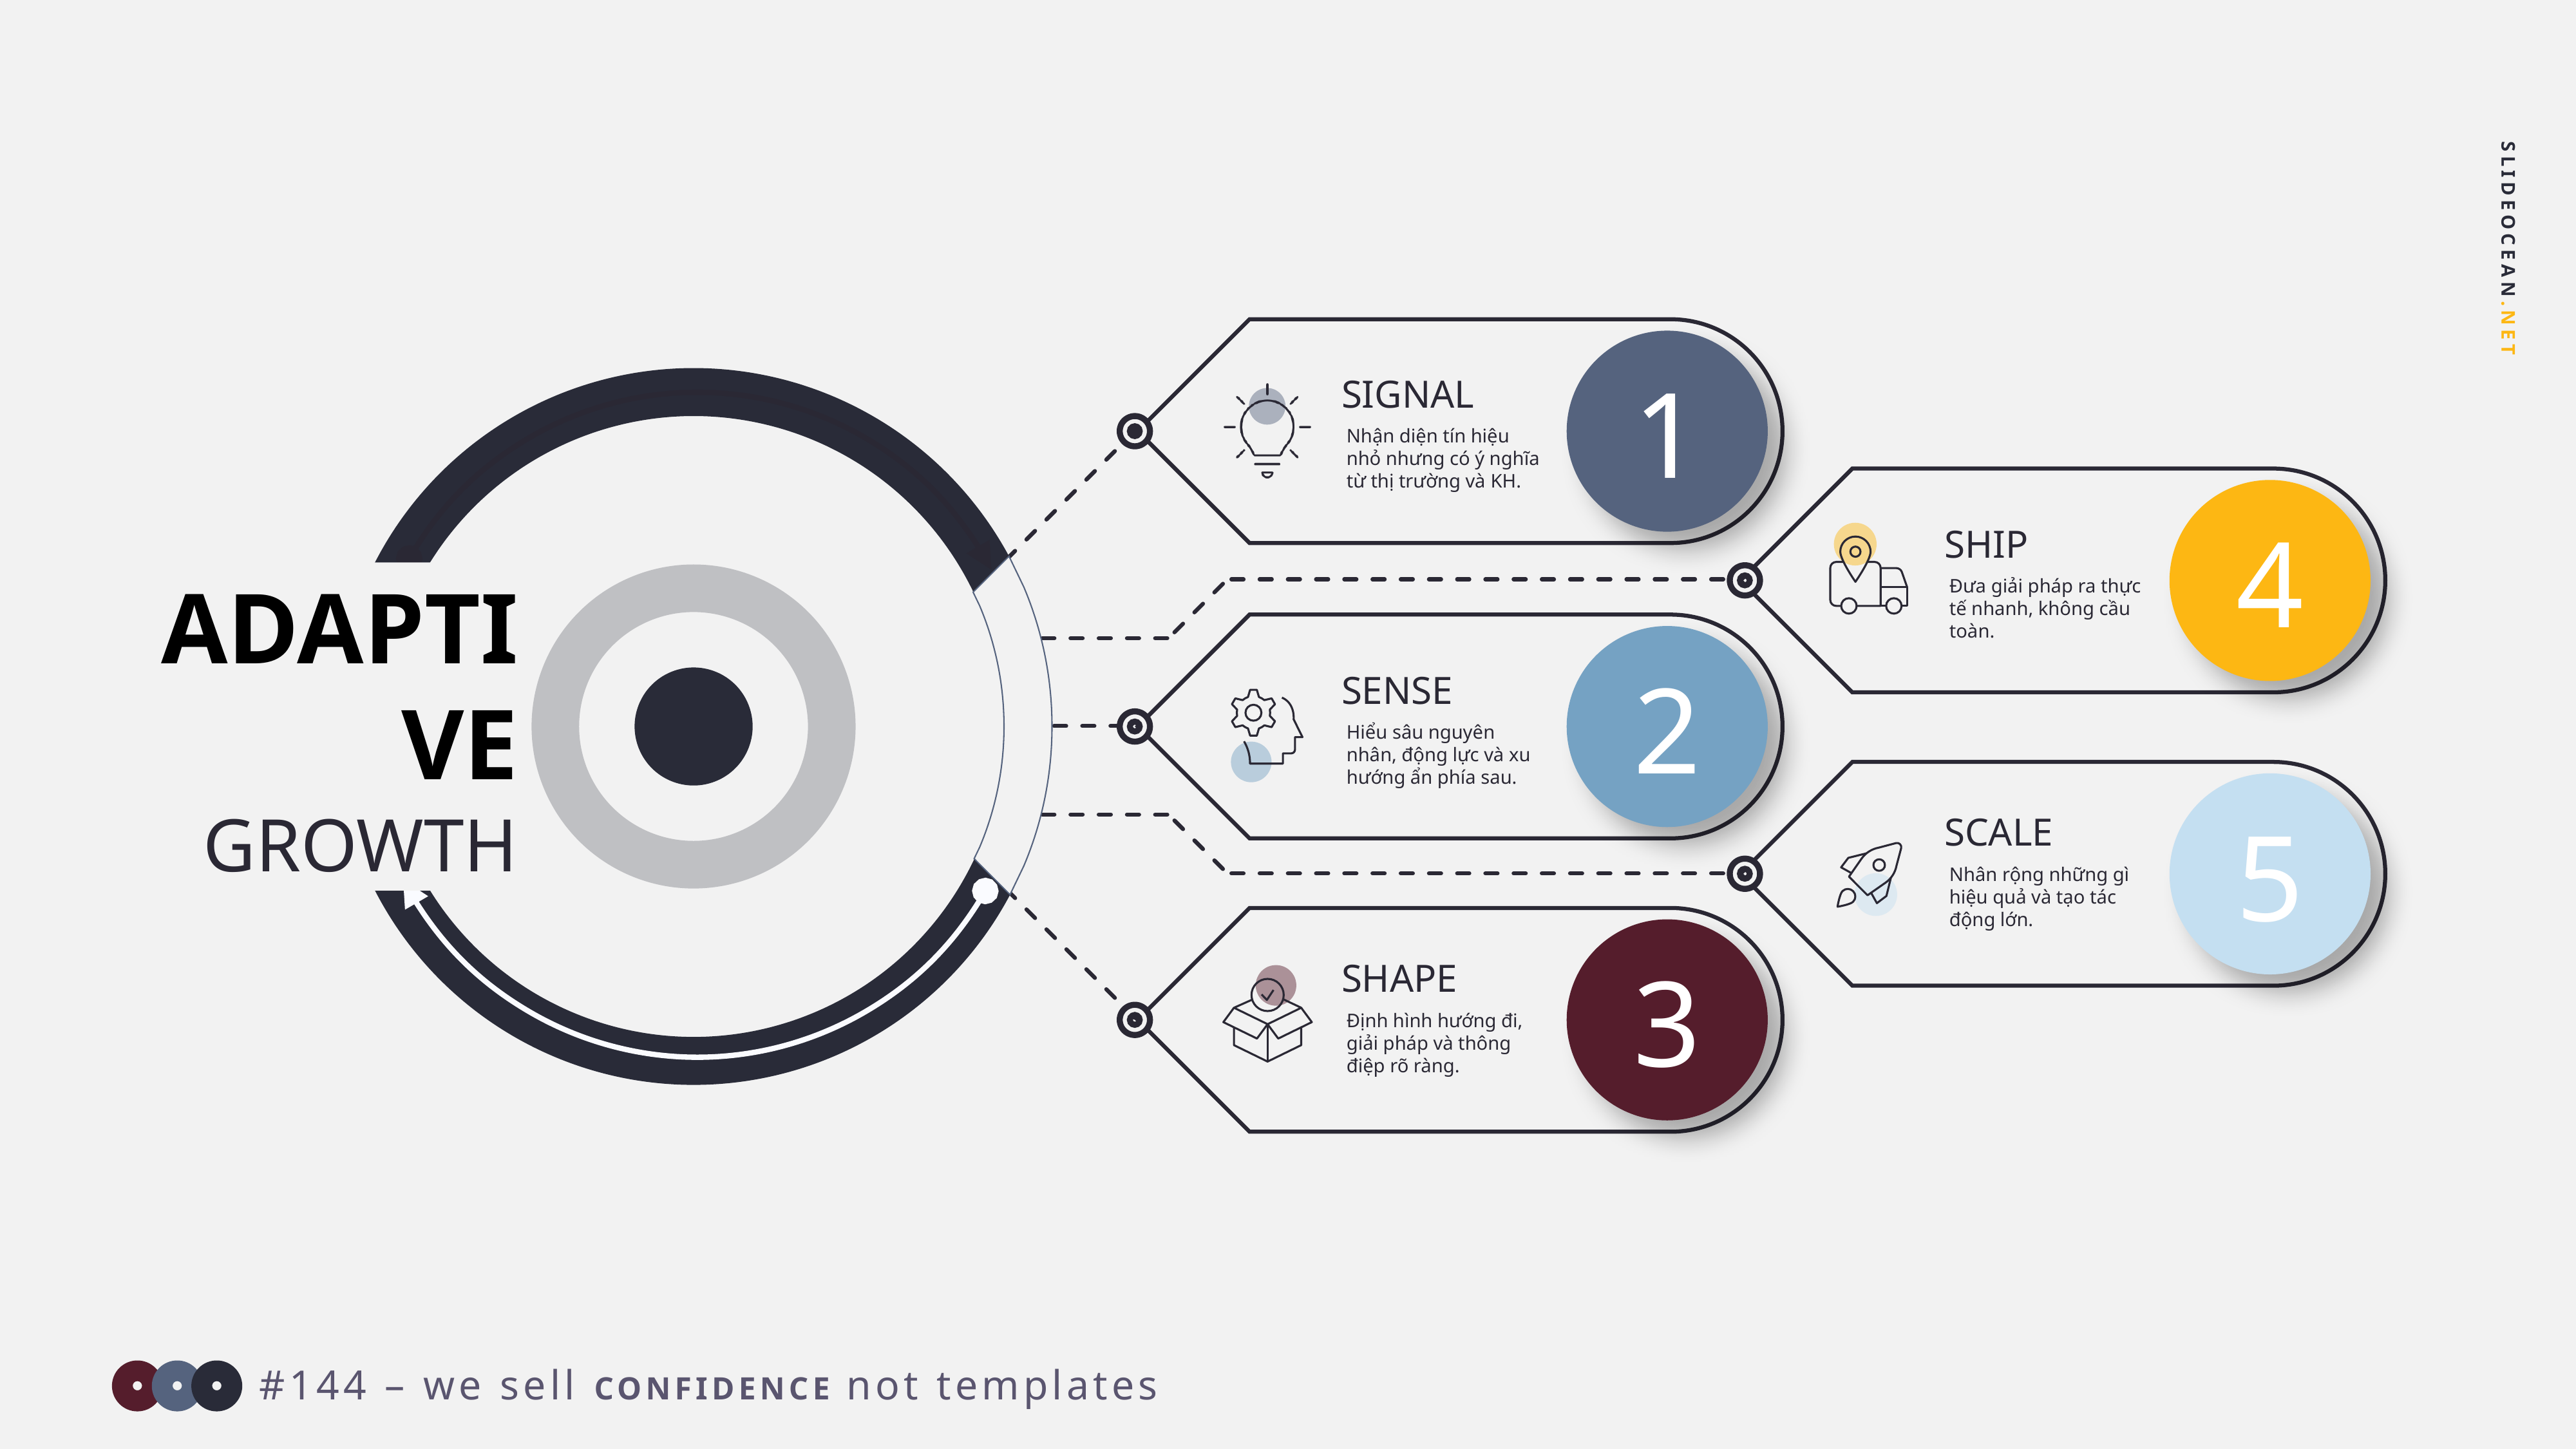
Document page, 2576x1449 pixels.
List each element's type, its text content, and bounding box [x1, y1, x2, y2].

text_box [1214, 378, 1320, 484]
text_box 3 [1566, 918, 1769, 1122]
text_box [1014, 814, 1741, 874]
text_box #144 – we sell CONFIDENCE not templates [259, 1359, 1359, 1408]
text_box 4 [2168, 478, 2372, 683]
text_box [1147, 639, 1615, 814]
text_box [1753, 467, 2360, 694]
text_box [1753, 761, 2358, 987]
text_box [1742, 577, 1748, 584]
text_box 1 [1566, 329, 1769, 533]
text_box [1030, 726, 1054, 814]
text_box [1331, 949, 1557, 1083]
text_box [1014, 579, 1741, 639]
text_box [1147, 318, 1756, 544]
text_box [1331, 661, 1557, 794]
text_box [1030, 639, 1054, 725]
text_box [1227, 685, 1307, 783]
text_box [1219, 965, 1316, 1065]
text_box [1734, 638, 1757, 654]
text_box [554, 1058, 833, 1086]
text_box [1742, 870, 1748, 877]
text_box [1826, 522, 1911, 617]
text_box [1833, 838, 1904, 916]
text_box 2 [1566, 639, 1769, 814]
text_box [1119, 415, 1151, 448]
text_box [1147, 907, 1755, 1133]
text_box [1119, 1003, 1151, 1036]
text_box [1119, 710, 1151, 743]
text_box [364, 392, 1030, 1058]
text_box [563, 366, 824, 392]
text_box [1934, 515, 2160, 648]
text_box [1331, 365, 1557, 498]
text_box [1728, 564, 1761, 597]
text_box 5 [2168, 772, 2372, 976]
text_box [1934, 802, 2160, 936]
text_box [1728, 857, 1761, 890]
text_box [999, 882, 1135, 1018]
text_box ADAPTIVE GROWTH [113, 562, 364, 891]
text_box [999, 430, 1135, 567]
